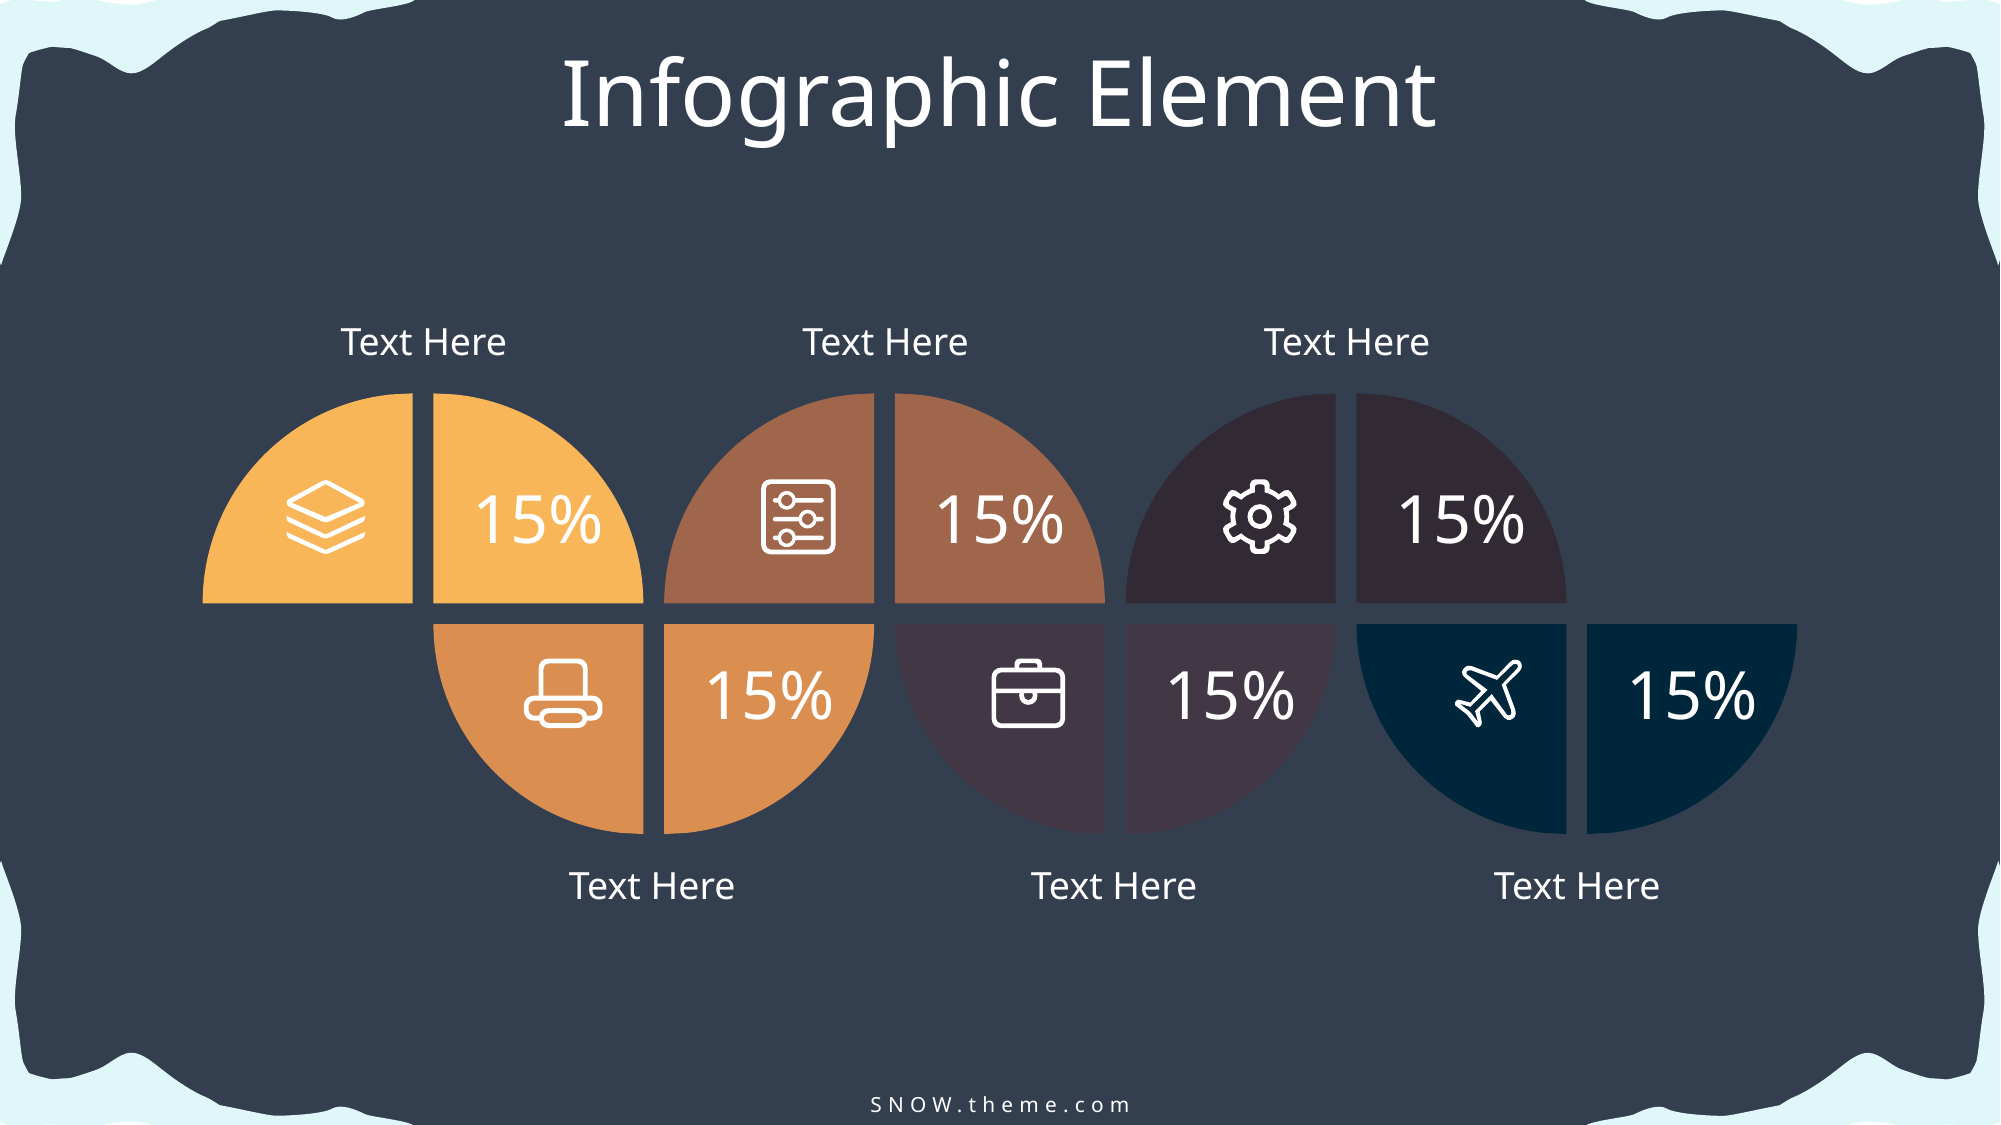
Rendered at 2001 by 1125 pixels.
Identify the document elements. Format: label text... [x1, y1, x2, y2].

text_box Text Here [1479, 854, 1676, 915]
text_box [894, 624, 1336, 835]
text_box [202, 393, 644, 604]
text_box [1356, 624, 1798, 835]
text_box Text Here [1016, 854, 1213, 915]
text_box Text Here [554, 854, 751, 915]
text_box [664, 393, 1105, 604]
text_box Text Here [325, 310, 523, 371]
text_box Text Here [787, 310, 984, 371]
text_box Infographic Element [546, 27, 1454, 153]
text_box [1125, 393, 1567, 604]
text_box Text Here [1248, 310, 1446, 371]
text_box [433, 624, 875, 835]
